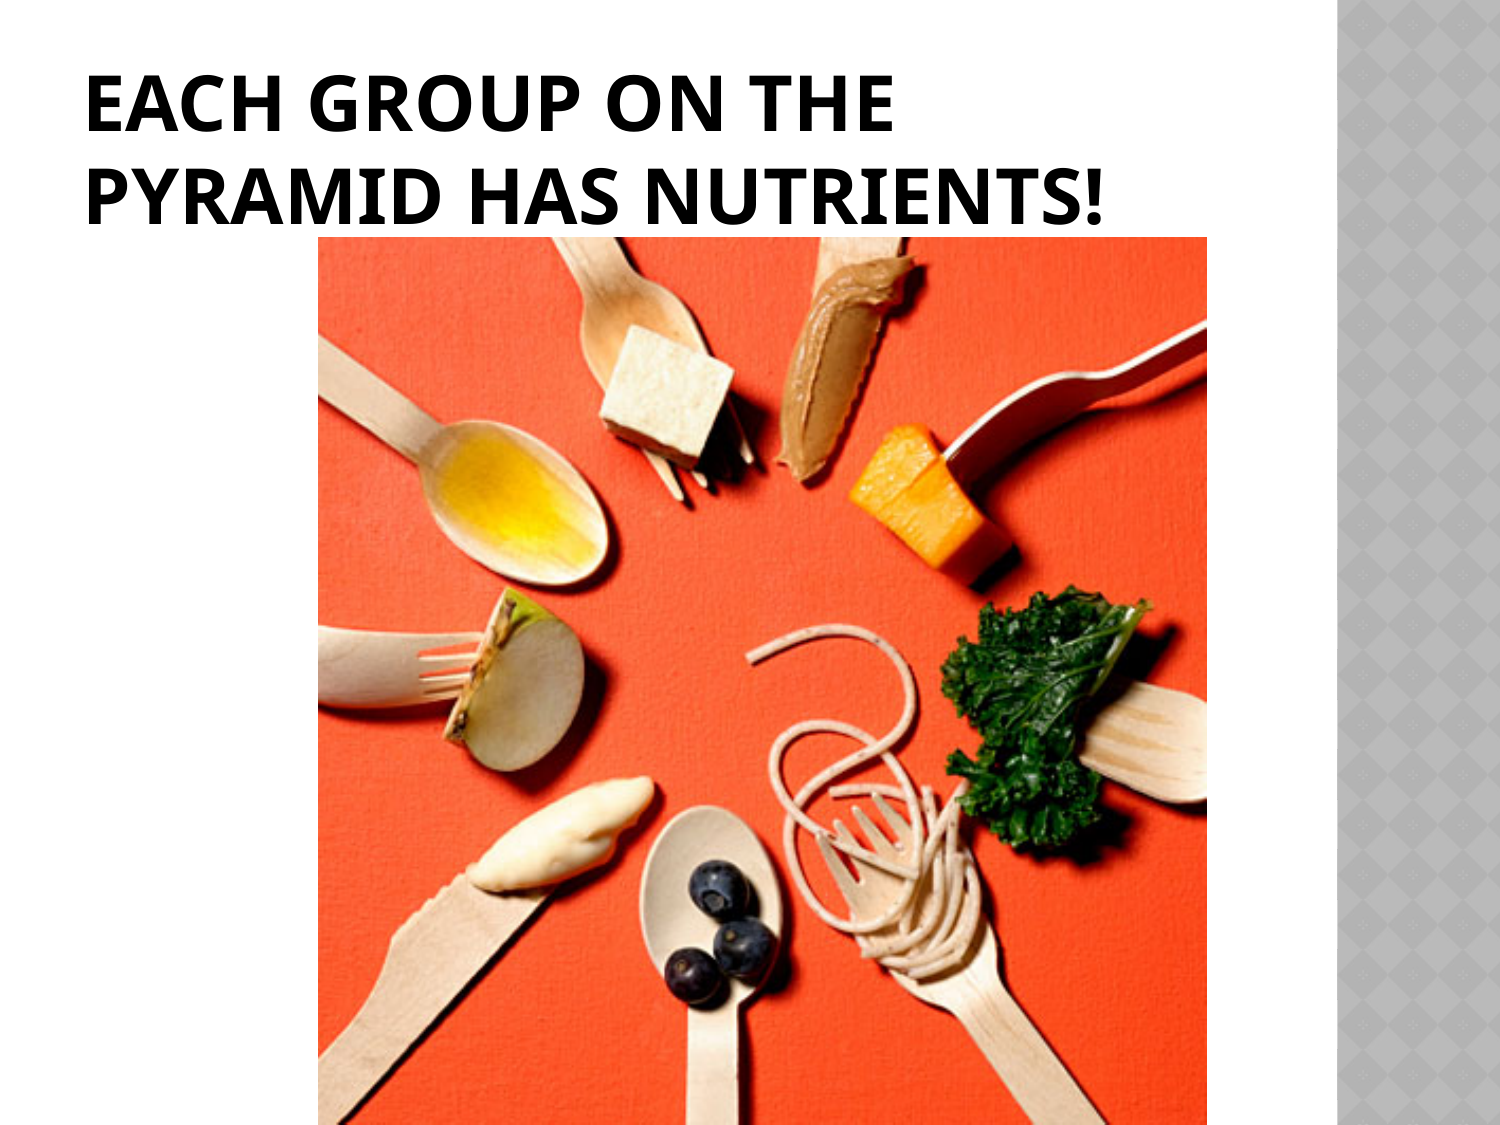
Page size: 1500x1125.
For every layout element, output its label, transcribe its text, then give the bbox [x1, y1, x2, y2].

picture [318, 237, 1207, 1125]
title Each group on the pyramid has nutrients! [75, 52, 1263, 240]
